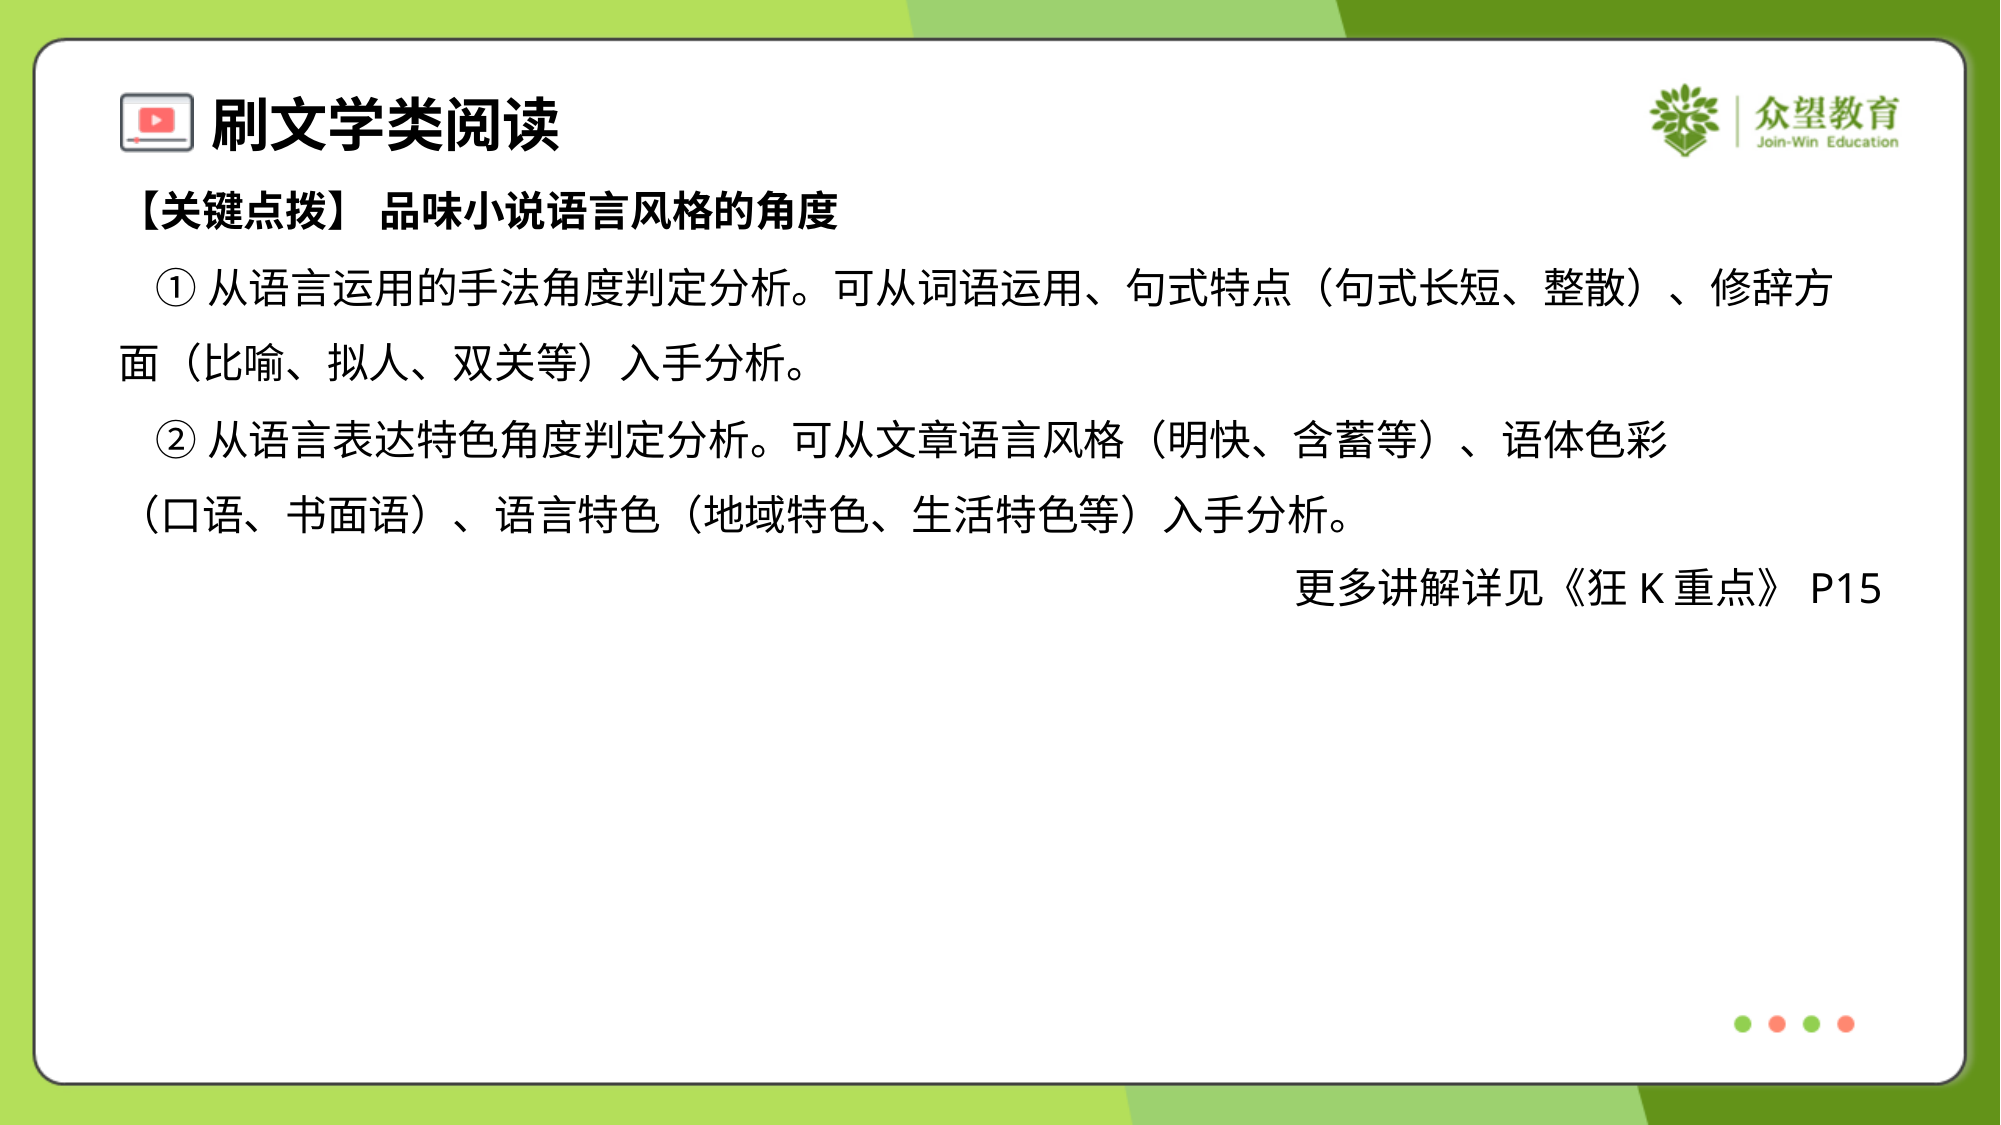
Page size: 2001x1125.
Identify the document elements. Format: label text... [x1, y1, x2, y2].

text_box 【关键点拨】 品味小说语言风格的角度 ①从语言运用的手法角度判定分析。可从词语运用、句式特点（句式长短、整散）、修辞方 面（比喻、拟人、双关等）入手分析。 ②从语言表达特色角度判定分析。可从文章语言风格（明快、含蓄等）、语体色彩 （口语、书面语）、语言特色（地域特色、生活特色等）入手分析。 更多讲解详见《狂K重点》P15 [118, 159, 1883, 605]
picture [0, 0, 2000, 1125]
